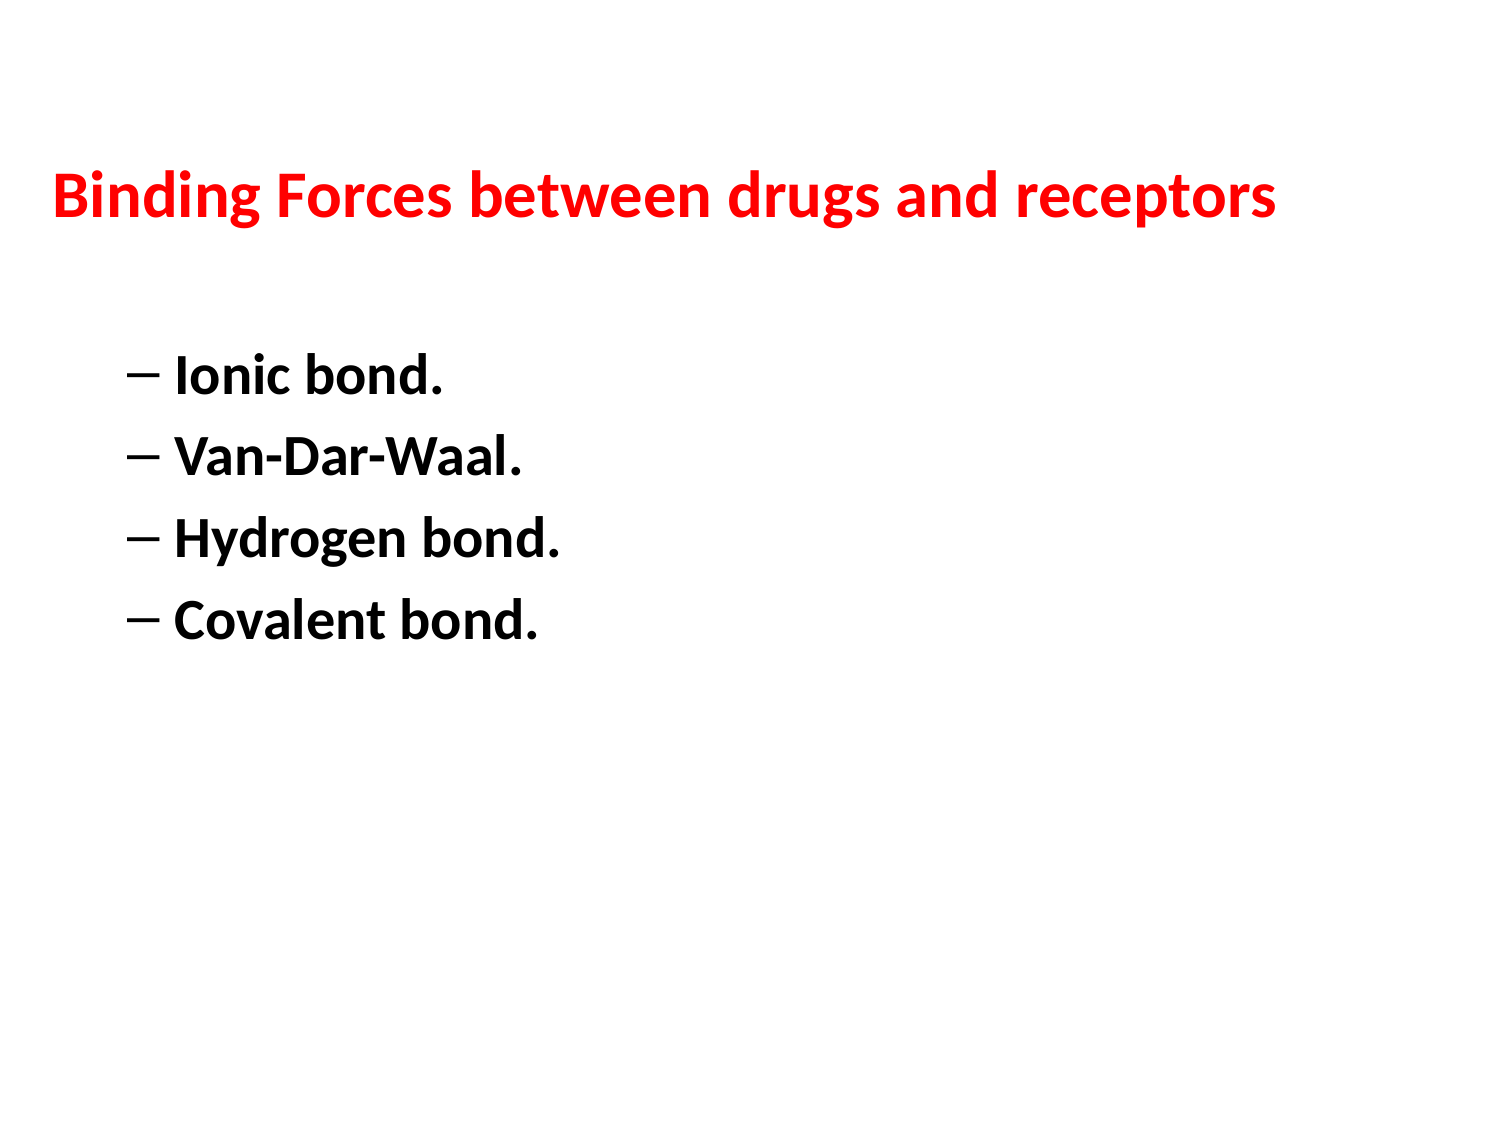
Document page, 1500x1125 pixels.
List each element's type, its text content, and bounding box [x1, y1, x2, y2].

list Binding Forces between drugs and receptors Ionic bond. Van-Dar-Waal. Hydrogen bond. Covalent bond. [37, 49, 1426, 1006]
